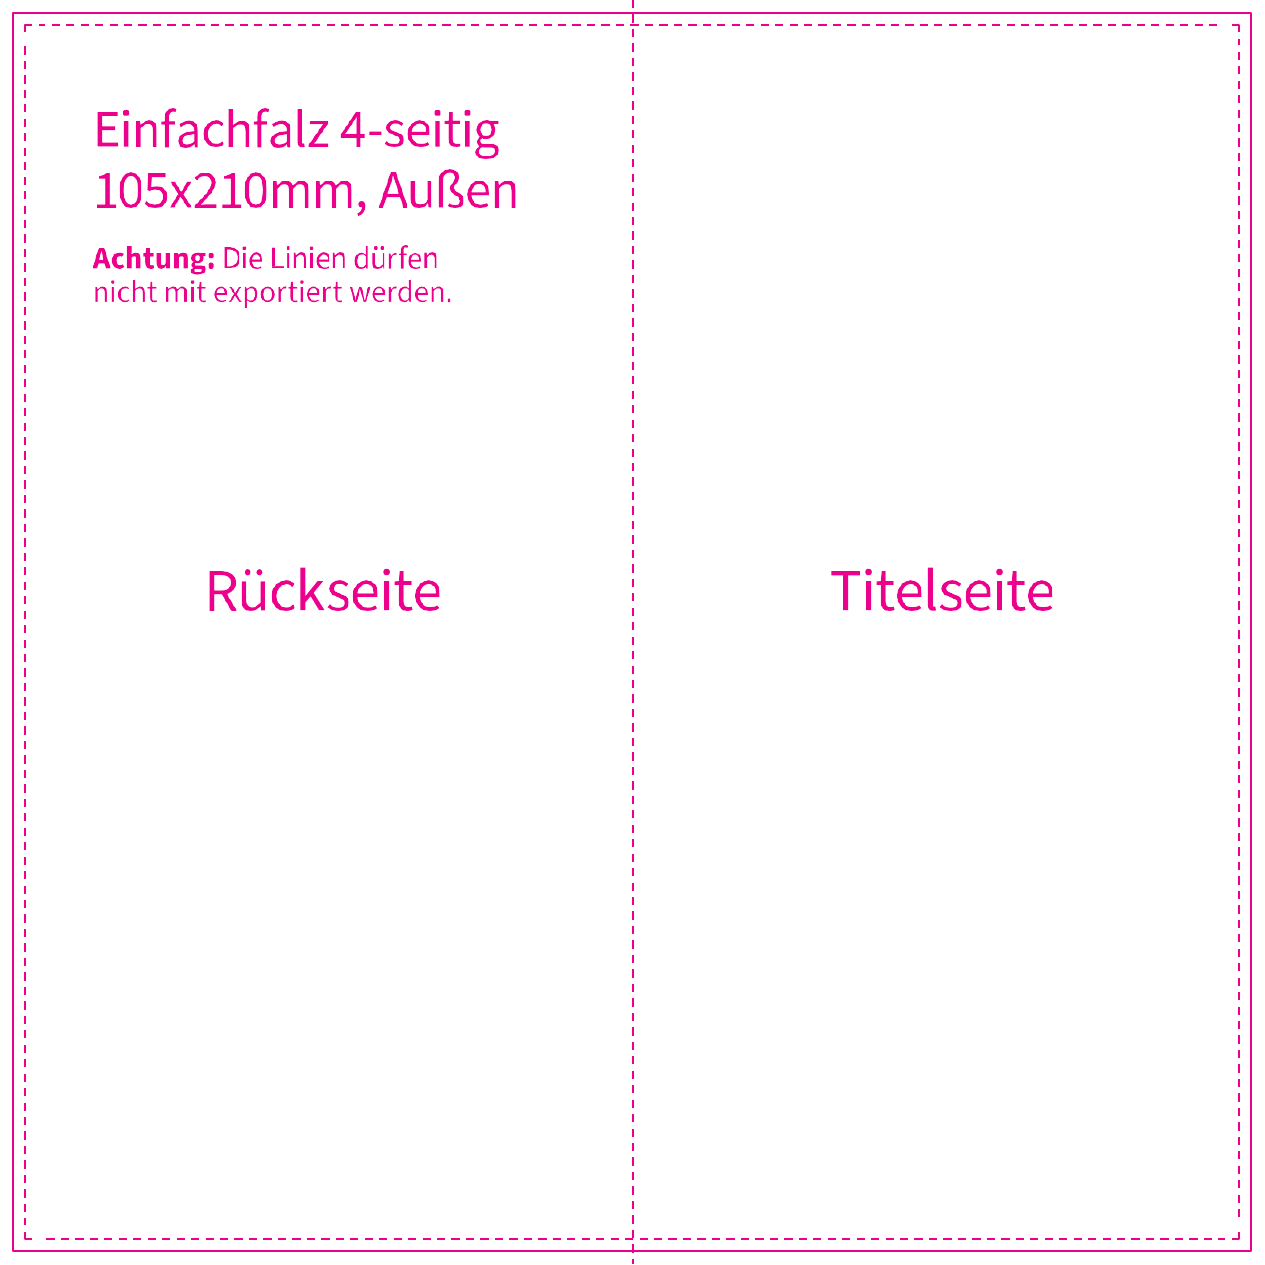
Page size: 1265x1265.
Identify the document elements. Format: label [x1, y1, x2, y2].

text_box [11, 0, 1253, 1265]
